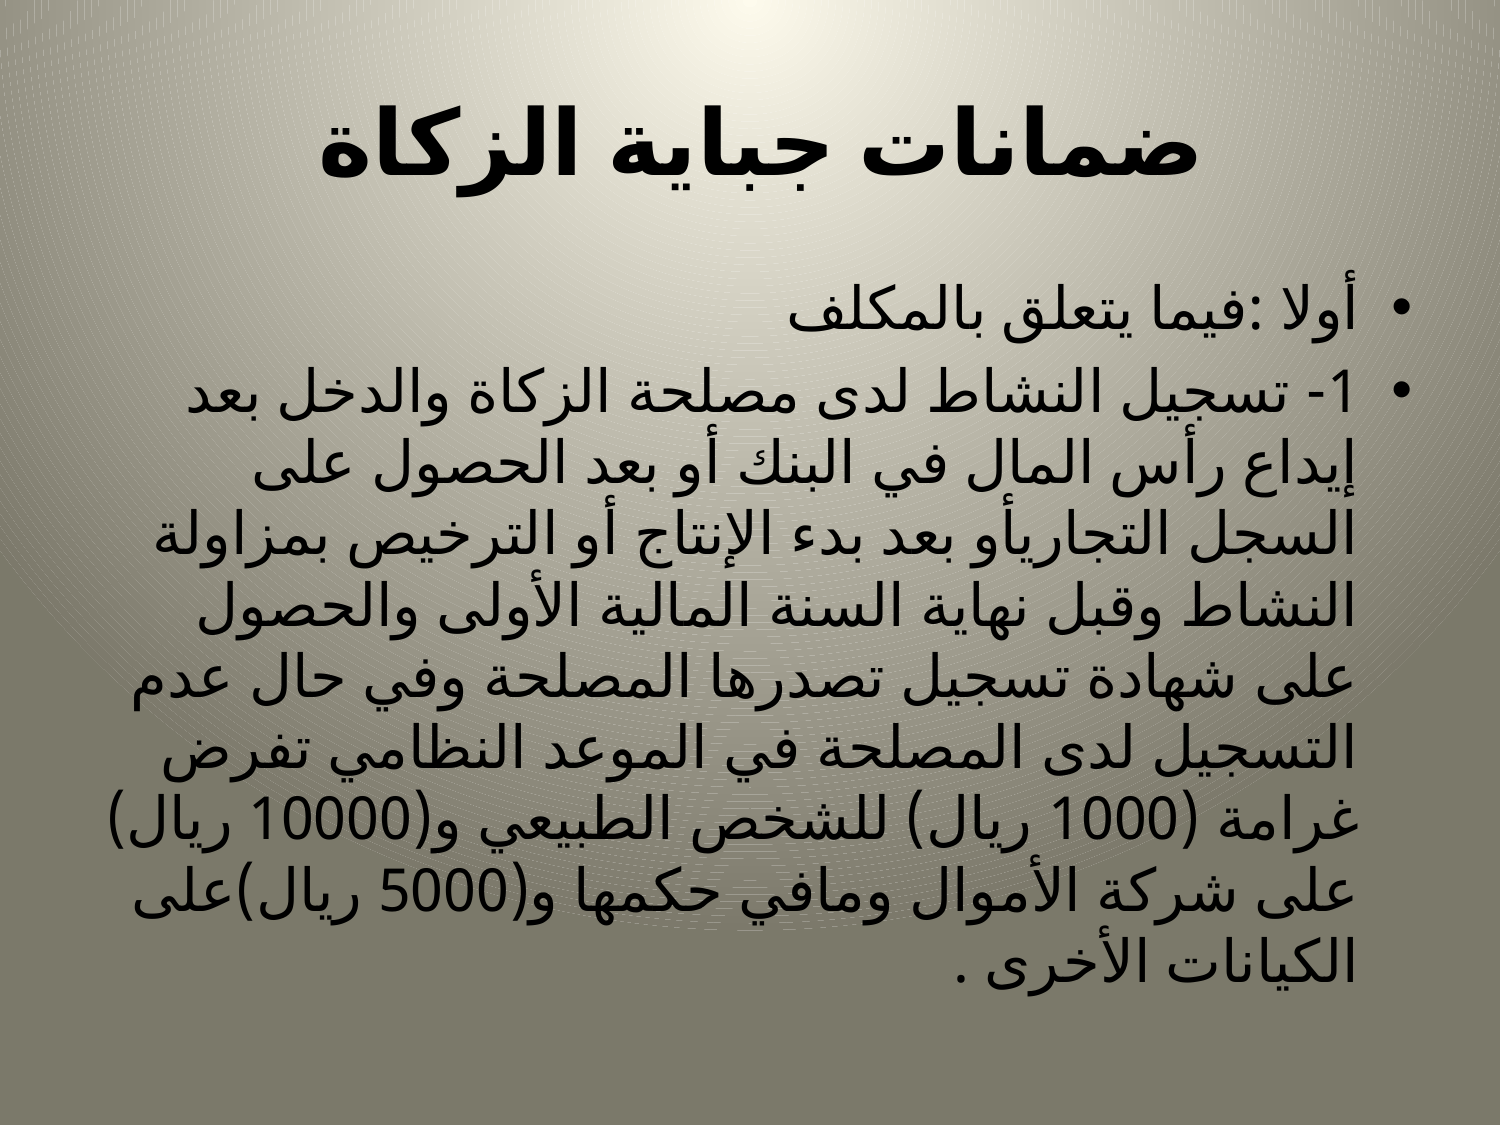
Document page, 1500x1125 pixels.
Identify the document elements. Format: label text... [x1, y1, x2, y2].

title ضمانات جباية الزكاة [75, 45, 1425, 233]
list أولا :فيما يتعلق بالمكلف 1- تسجيل النشاط لدى مصلحة الزكاة والدخل بعد إيداع رأس المال في البنك أو بعد الحصول على السجل التجاريأو بعد بدء الإنتاج أو الترخيص بمزاولة النشاط وقبل نهاية السنة المالية الأولى والحصول على شهادة تسجيل تصدرها المصلحة وفي حال عدم التسجيل لدى المصلحة في الموعد النظامي تفرض غرامة (1000 ريال) للشخص الطبيعي و(10000 ريال) على شركة الأموال ومافي حكمها و(5000 ريال)على الكيانات الأخرى . [75, 262, 1425, 1005]
